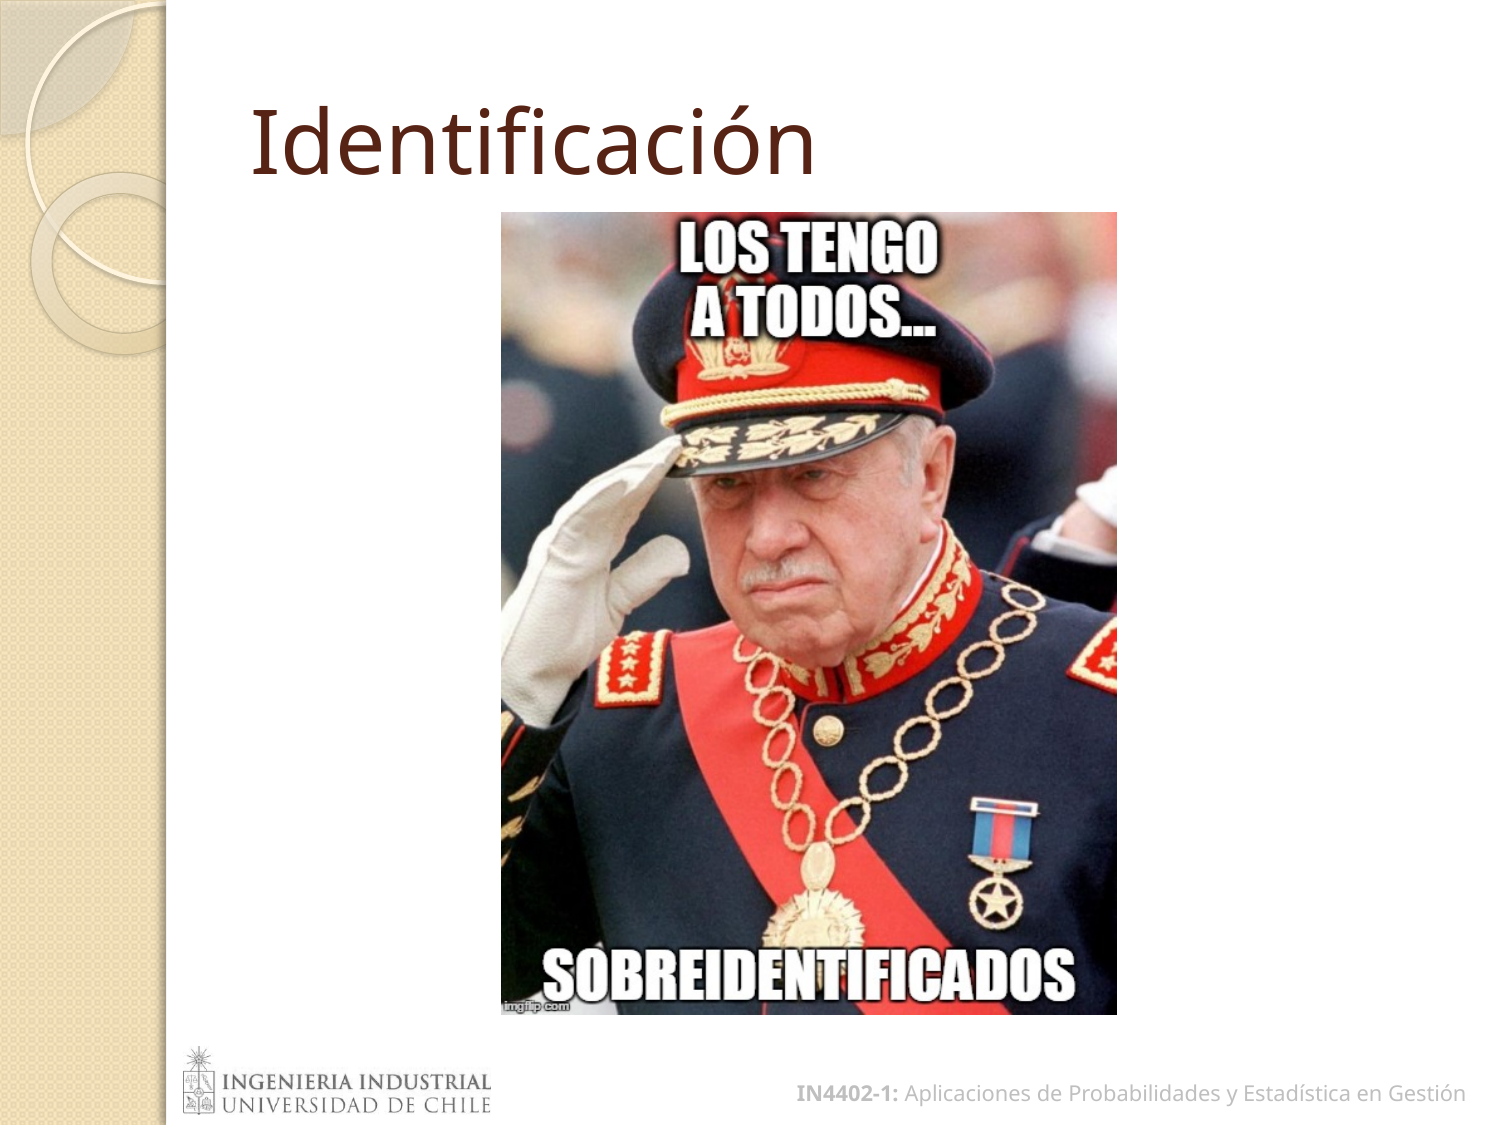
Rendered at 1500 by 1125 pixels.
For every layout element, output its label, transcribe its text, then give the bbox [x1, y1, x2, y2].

picture [183, 1046, 491, 1115]
picture [501, 211, 1117, 1015]
title Identificación [235, 45, 1466, 233]
